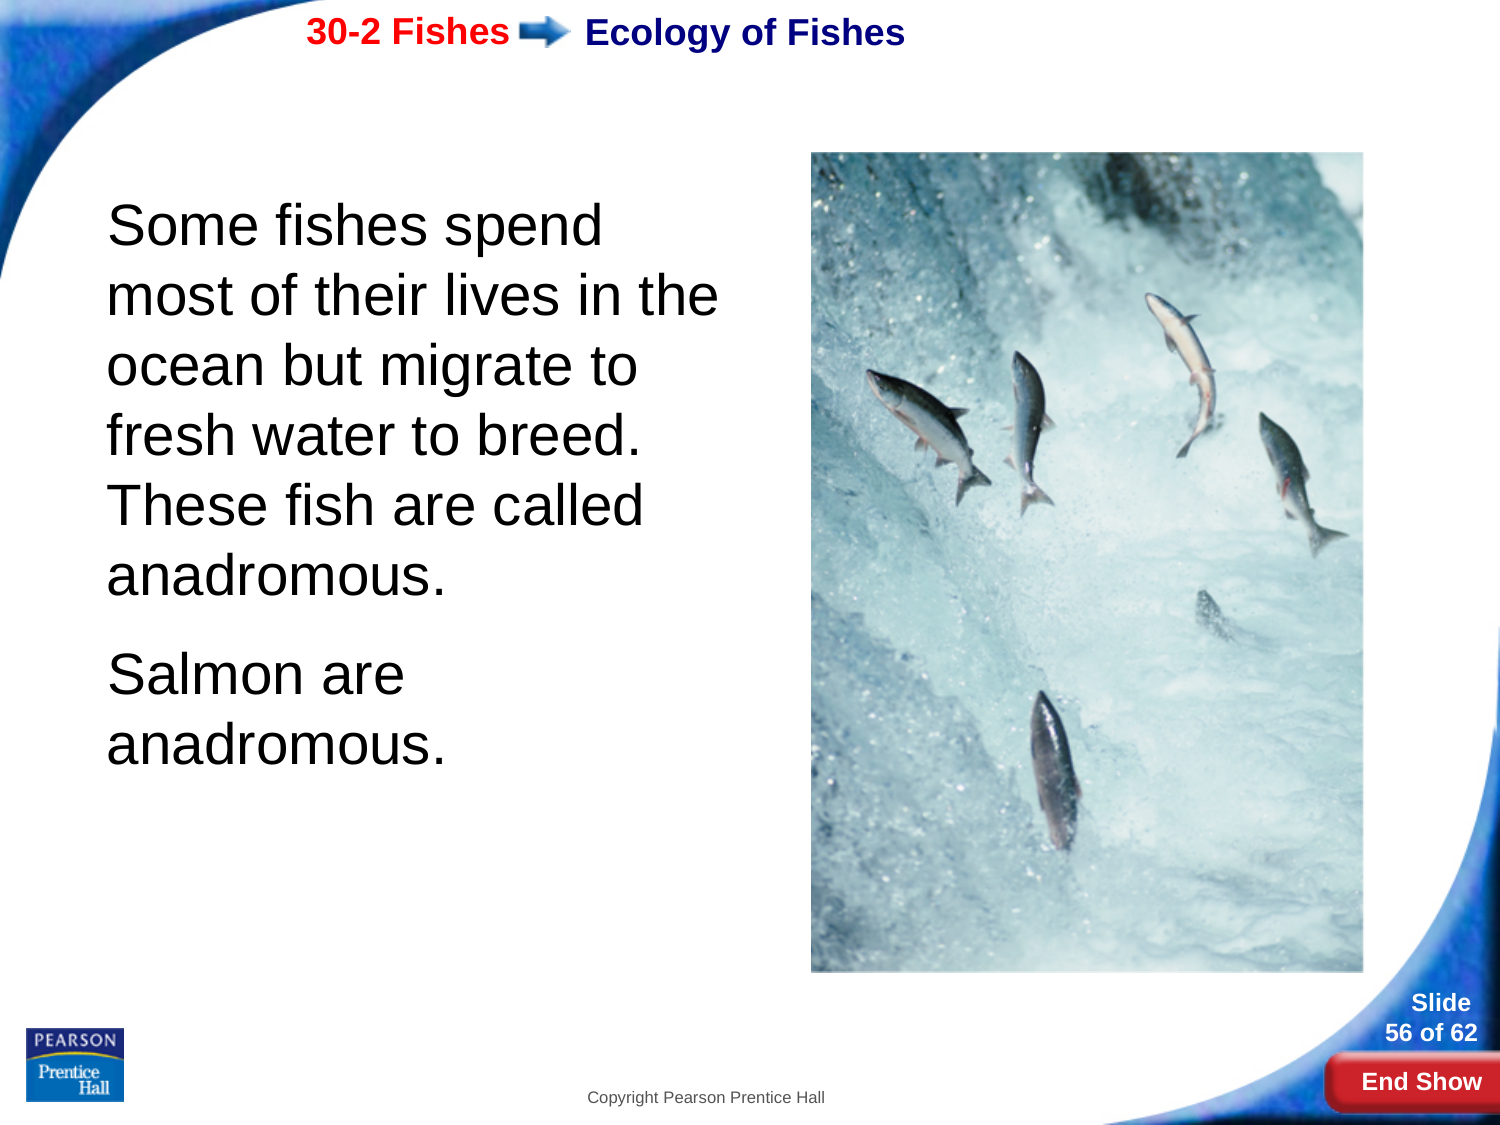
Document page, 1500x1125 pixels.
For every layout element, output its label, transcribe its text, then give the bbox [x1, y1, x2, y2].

title Ecology of Fishes [569, 0, 1239, 76]
picture [0, 0, 1500, 1125]
list Some fishes spend most of their lives in the ocean but migrate to fresh water to breed. These fish are called anadromous. Salmon are anadromous. [44, 179, 751, 1071]
footer Copyright Pearson Prentice Hall [468, 1078, 945, 1105]
